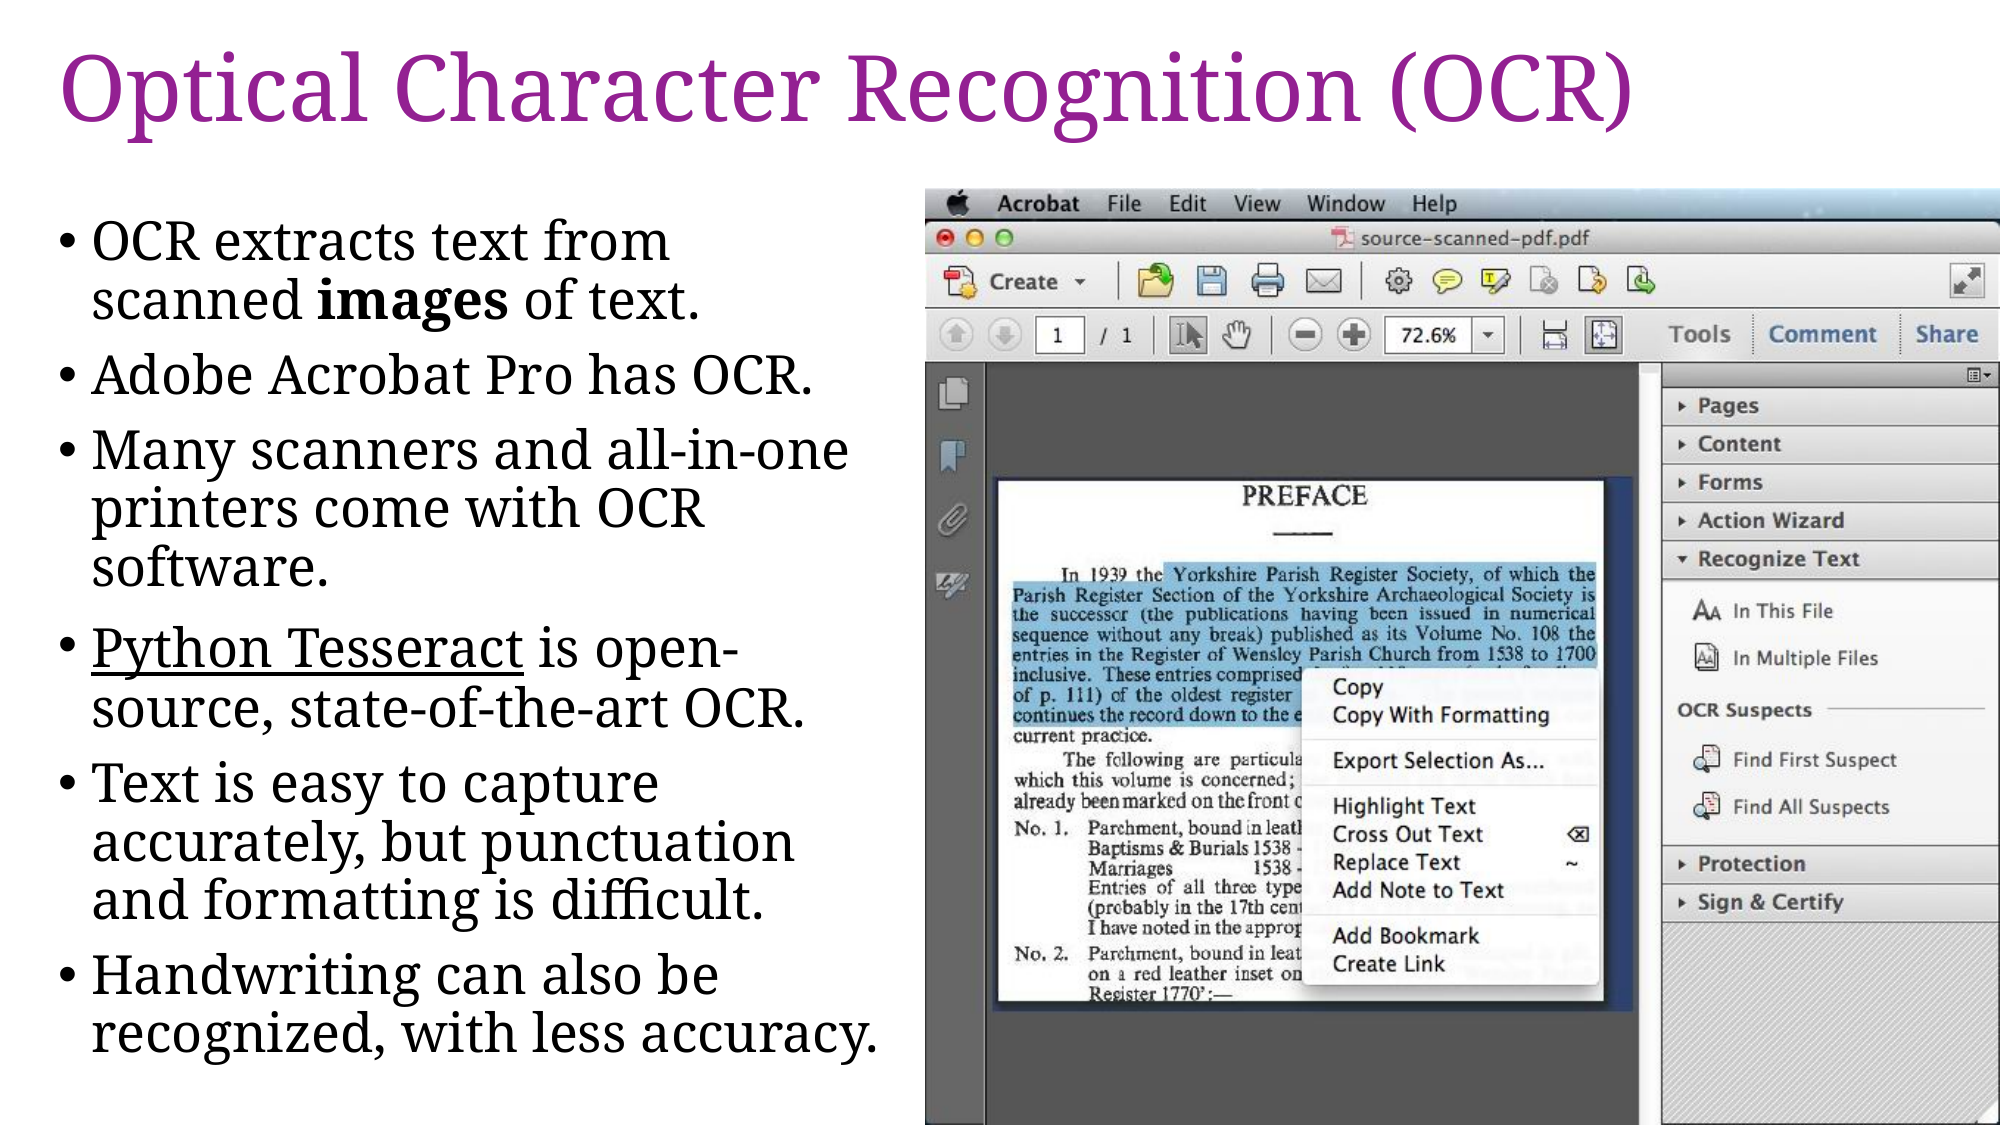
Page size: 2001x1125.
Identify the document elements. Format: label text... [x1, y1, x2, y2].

list OCR extracts text from scanned images of text. Adobe Acrobat Pro has OCR. Many scanners and all-in-one printers come with OCR software. Python Tesseract is open-source, state-of-the-art OCR. Text is easy to capture accurately, but punctuation and formatting is difficult. Handwriting can also be recognized, with less accuracy. [43, 177, 906, 1101]
title Optical Character Recognition (OCR) [43, 25, 1953, 158]
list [925, 188, 2000, 1125]
